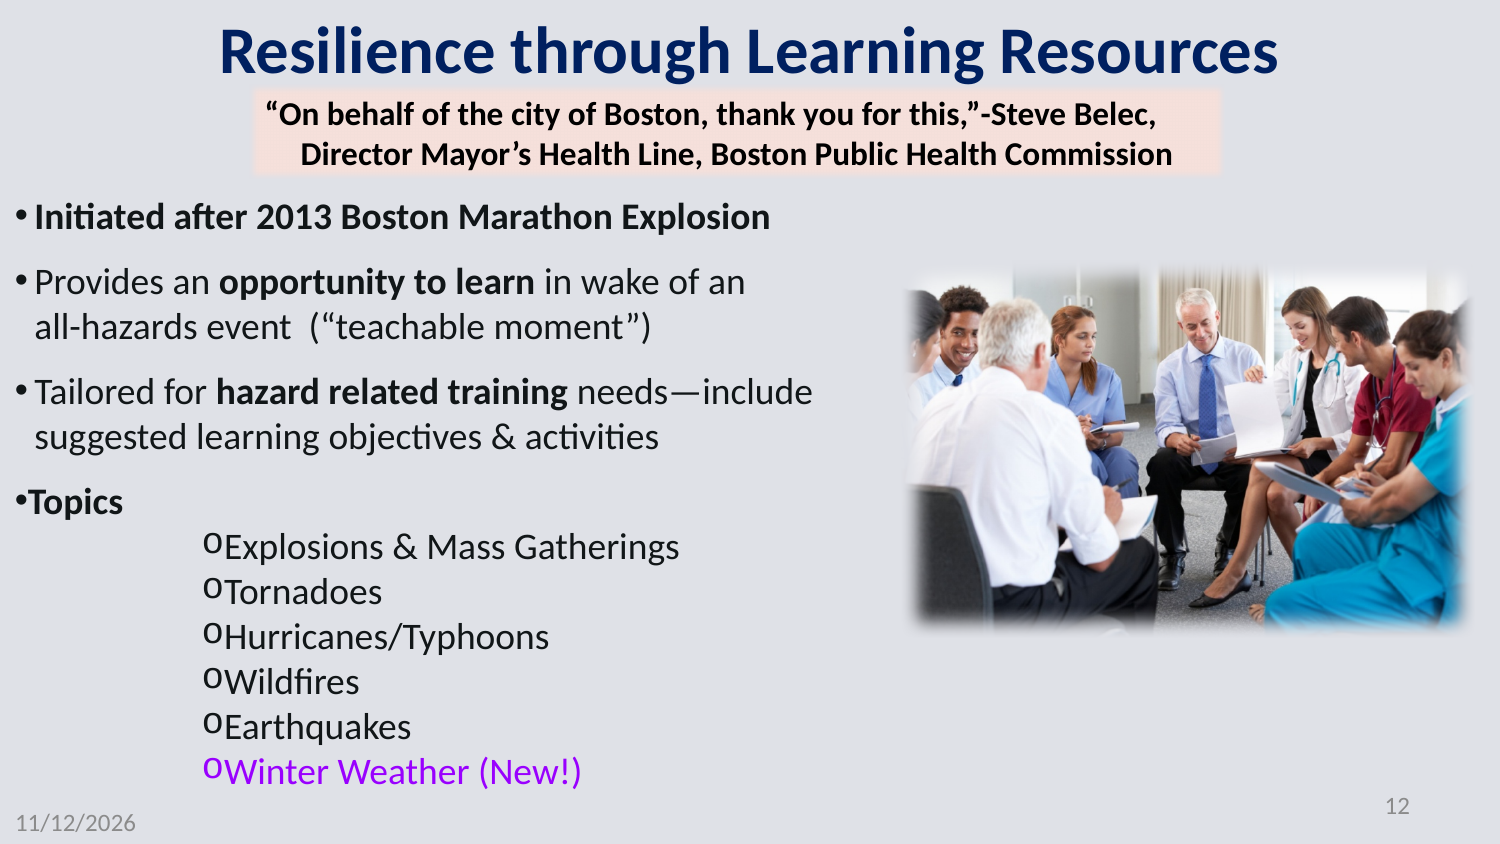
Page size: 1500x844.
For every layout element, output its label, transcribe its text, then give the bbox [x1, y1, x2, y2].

text_box “On behalf of the city of Boston, thank you for this,”-Steve Belec, Director Mayor’s Health Line, Boston Public Health Commission [260, 95, 1217, 170]
slide_number 12 [1074, 782, 1425, 827]
text_box Resilience through Learning Resources [0, 0, 1500, 95]
picture [899, 259, 1476, 639]
text_box Initiated after 2013 Boston Marathon Explosion Provides an opportunity to learn in wake of an all-hazards event (“teachable moment”) Tailored for hazard related training needs—include suggested learning objectives & activities Topics Explosions & Mass Gatherings Tornadoes Hurricanes/Typhoons Wildfires Earthquakes Winter Weather (New!) [0, 184, 850, 799]
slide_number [0, 798, 350, 844]
